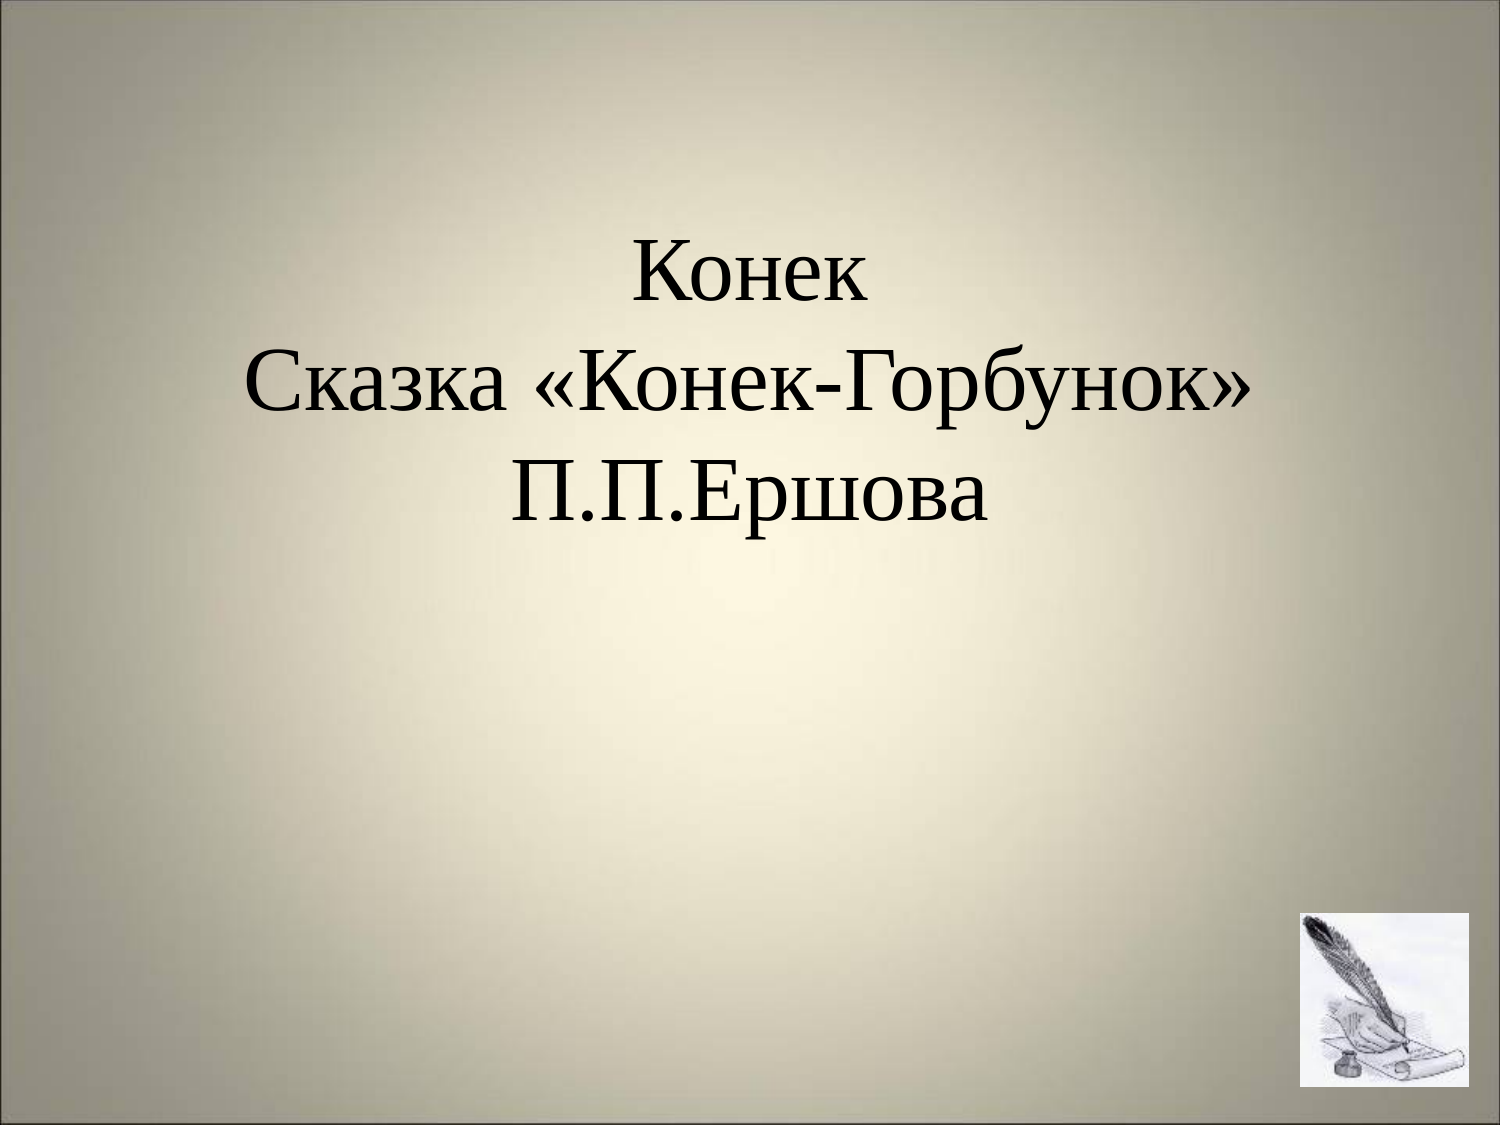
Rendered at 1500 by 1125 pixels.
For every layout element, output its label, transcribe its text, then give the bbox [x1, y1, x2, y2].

title Конек Сказка «Конек-Горбунок» П.П.Ершова [74, 44, 1426, 704]
picture [0, 0, 1500, 1125]
